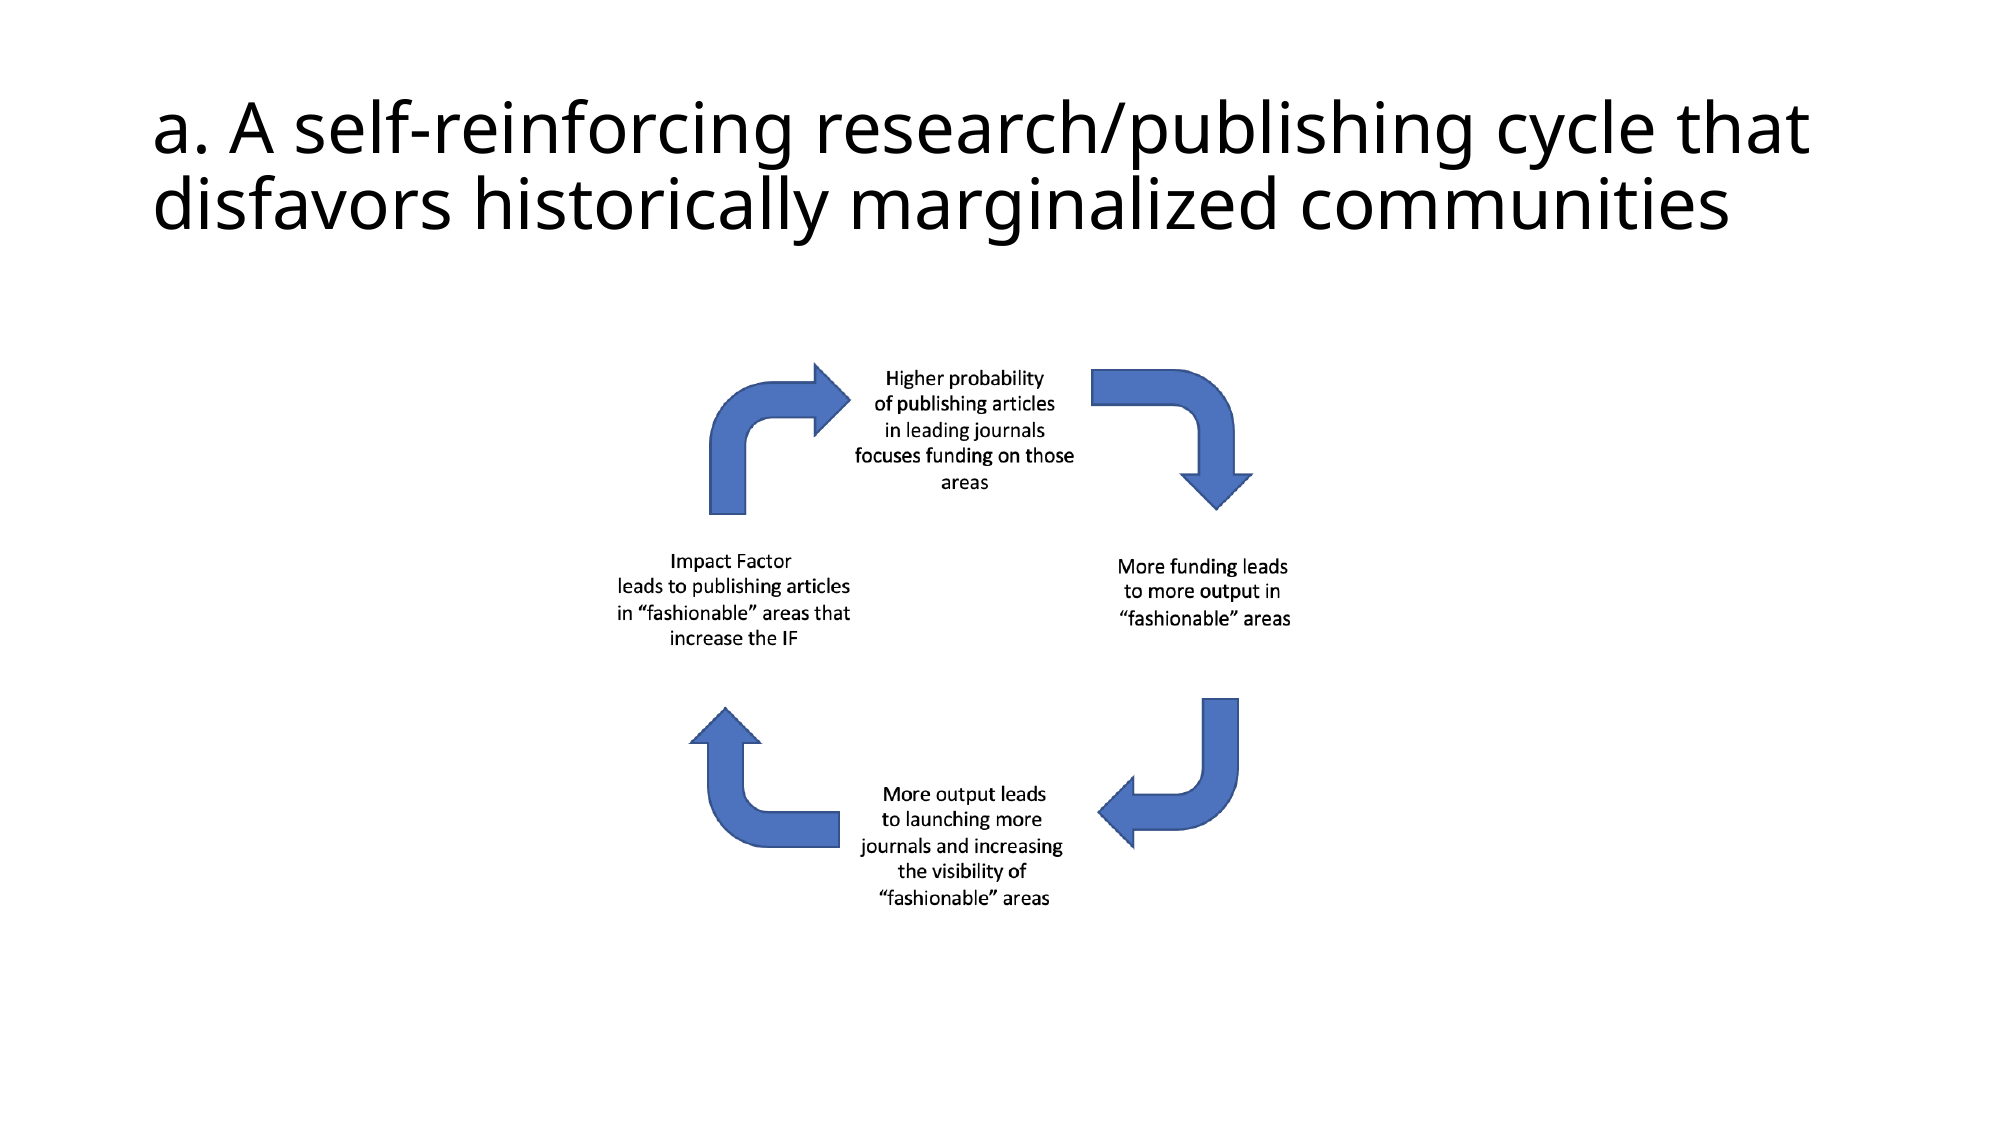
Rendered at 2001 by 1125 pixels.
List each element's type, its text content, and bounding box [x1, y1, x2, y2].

title a. A self-reinforcing research/publishing cycle that disfavors historically marginalized communities [137, 59, 1863, 278]
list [465, 299, 1474, 1014]
